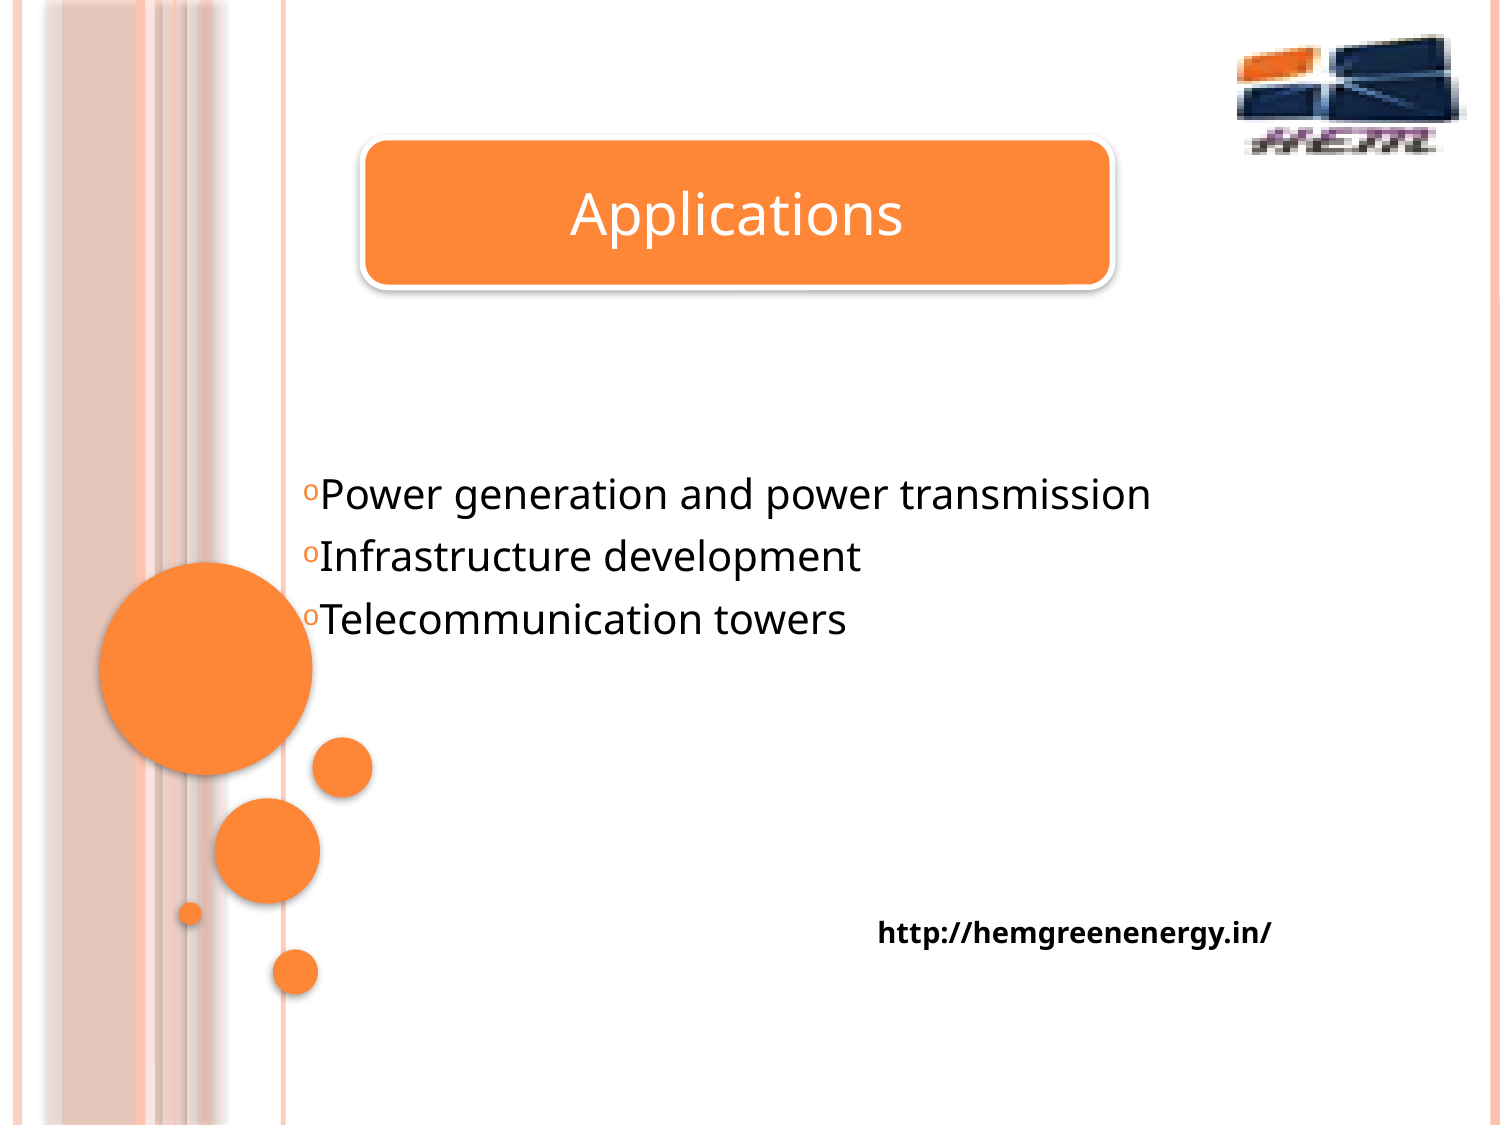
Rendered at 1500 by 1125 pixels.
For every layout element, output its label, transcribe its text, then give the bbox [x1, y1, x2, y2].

picture [1236, 24, 1476, 188]
subtitle Power generation and power transmission Infrastructure development Telecommunication towers http://hemgreenenergy.in/ [287, 0, 1300, 1075]
text_box Applications [359, 134, 1116, 291]
